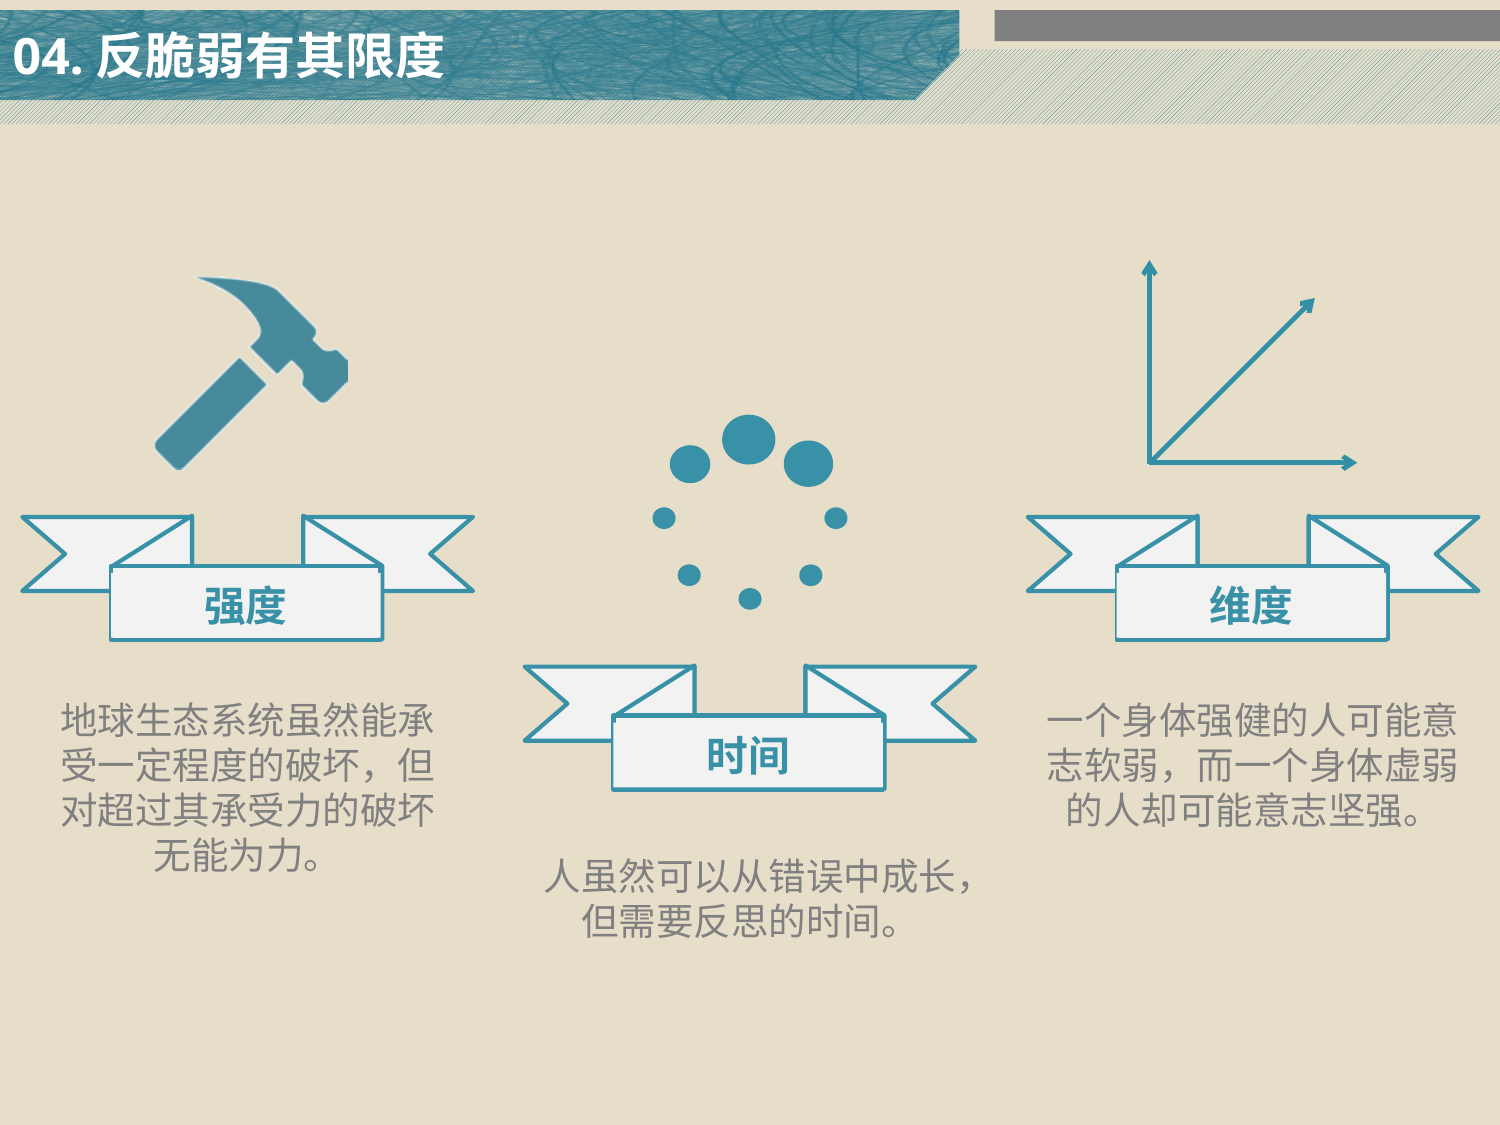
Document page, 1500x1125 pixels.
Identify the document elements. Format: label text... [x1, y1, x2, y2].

text_box 一个身体强健的人可能意志软弱，而一个身体虚弱的人却可能意志坚强。 [1027, 689, 1479, 839]
text_box 人虽然可以从错误中成长，但需要反思的时间。 [520, 845, 980, 951]
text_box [1148, 259, 1358, 465]
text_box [21, 515, 474, 641]
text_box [652, 414, 848, 610]
text_box 地球生态系统虽然能承受一定程度的破坏，但对超过其承受力的破坏无能为力。 [40, 689, 455, 884]
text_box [0, 9, 1500, 125]
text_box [524, 665, 976, 790]
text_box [1027, 515, 1479, 641]
picture [147, 268, 348, 470]
